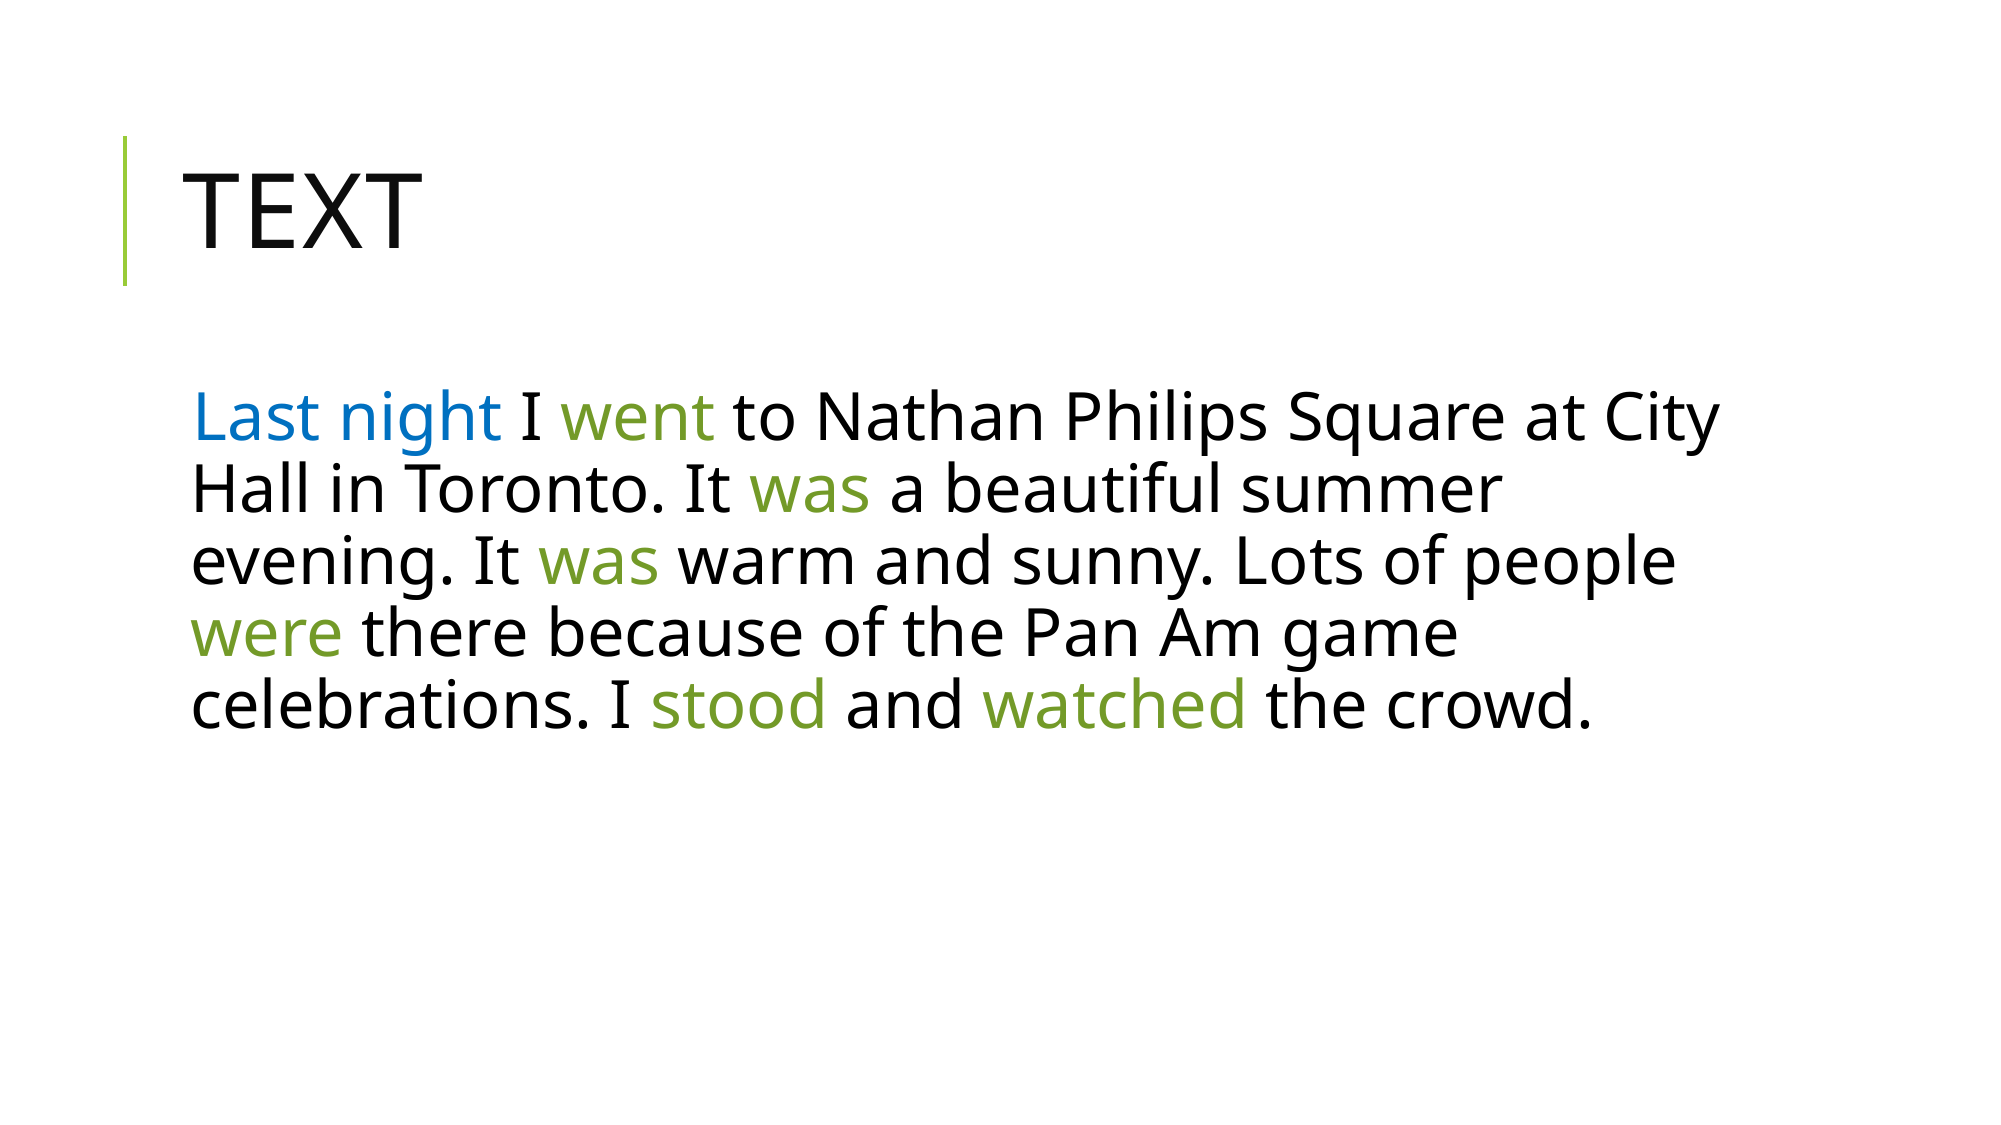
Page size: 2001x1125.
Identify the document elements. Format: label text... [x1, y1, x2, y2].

list Last night I went to Nathan Philips Square at City Hall in Toronto. It was a beautiful summer evening. It was warm and sunny. Lots of people were there because of the Pan Am game celebrations. I stood and watched the crowd. [168, 375, 1763, 1035]
title Text [168, 96, 1763, 342]
